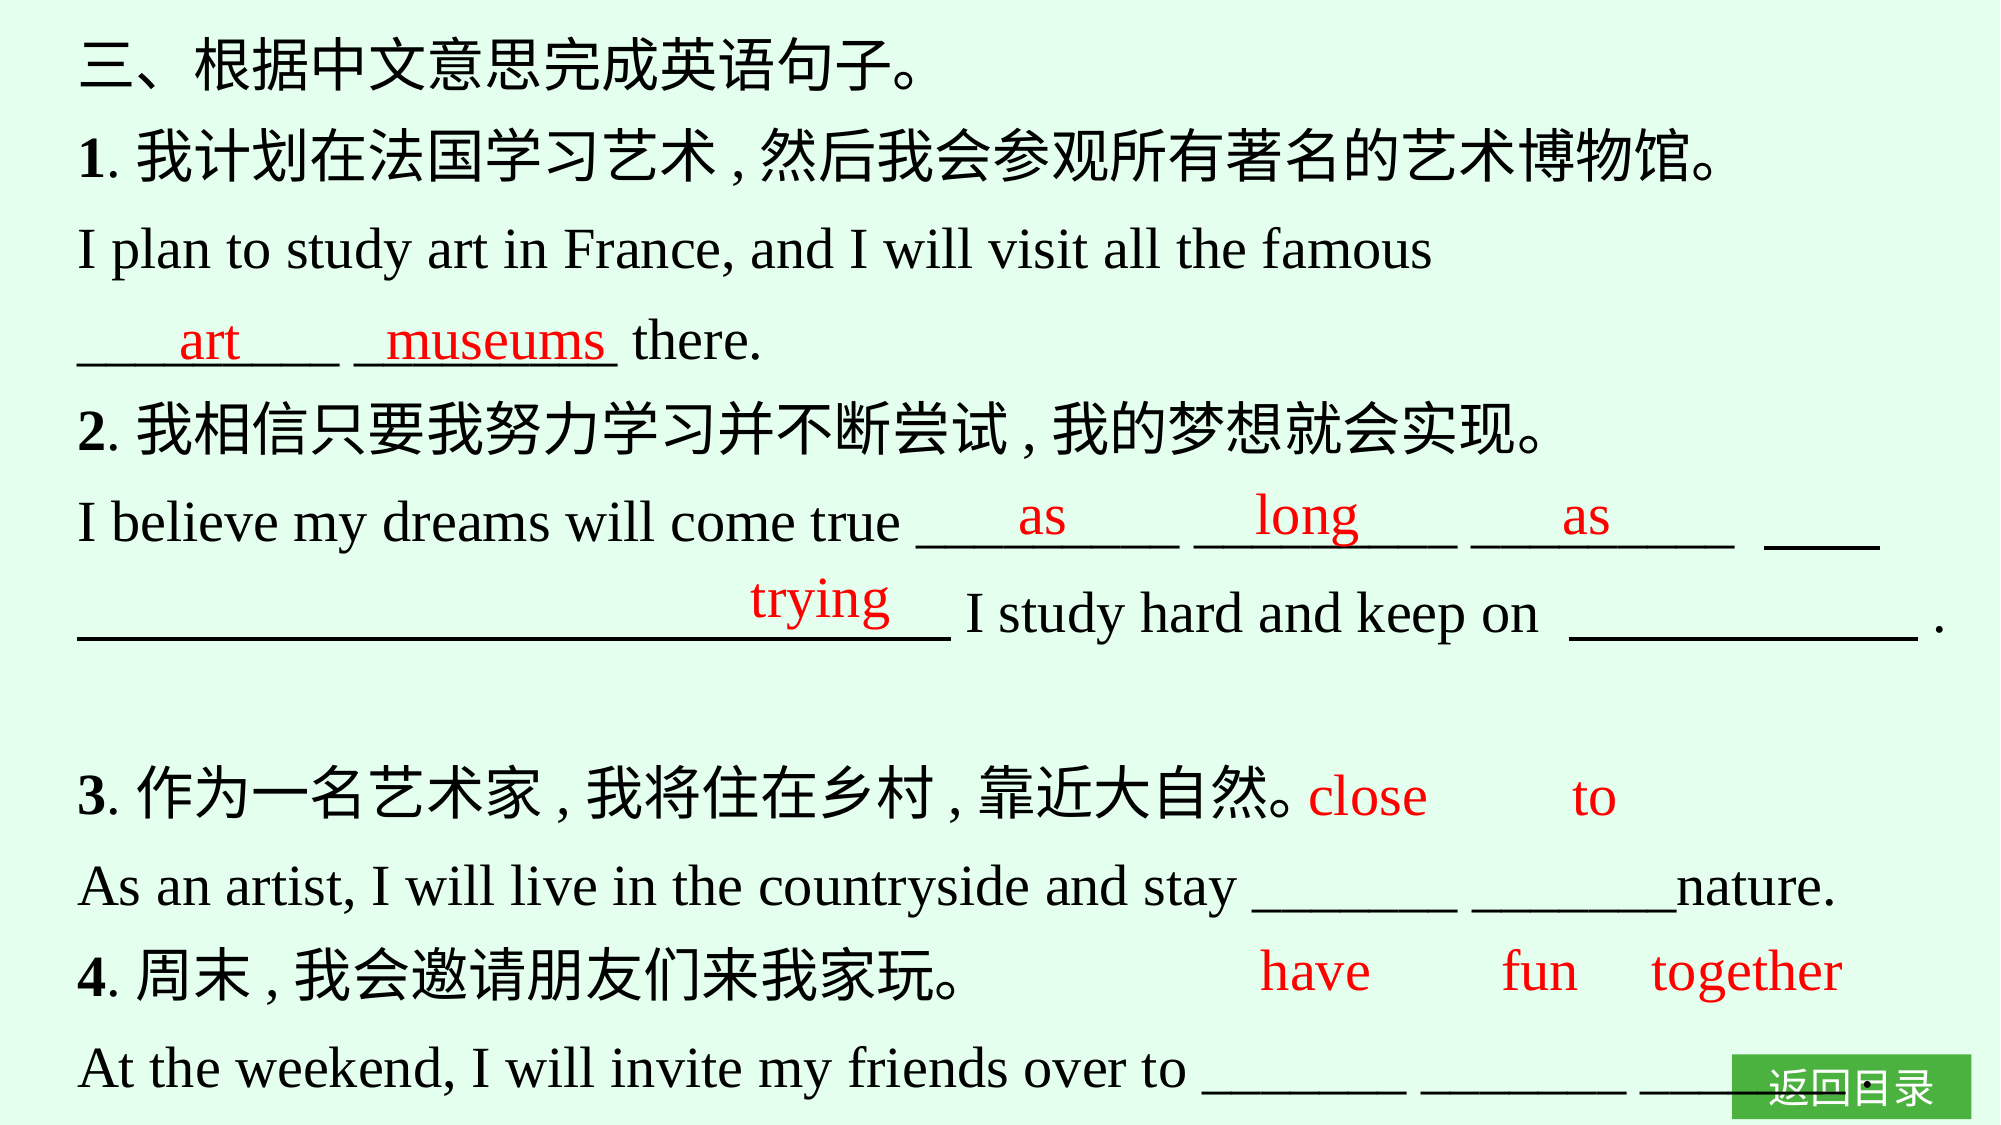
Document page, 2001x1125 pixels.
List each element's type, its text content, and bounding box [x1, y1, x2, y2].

text_box art museums [164, 280, 622, 379]
text_box as long as [1003, 454, 1627, 554]
text_box trying [736, 537, 906, 637]
text_box 三、根据中文意思完成英语句子。 1.我计划在法国学习艺术,然后我会参观所有著名的艺术博物馆。 I plan to study art in France, and I will visit all the famous _________ _________ there. 2.我相信只要我努力学习并不断尝试,我的梦想就会实现。 I believe my dreams will come true _________ _________ _________ I study hard and keep on . 3.作为一名艺术家,我将住在乡村,靠近大自然。 As an artist, I will live in the countryside and stay _______ _______nature. 4.周末,我会邀请朋友们来我家玩。 At the weekend, I will invite my friends over to _______ _______ _______ . [62, 0, 1938, 1106]
text_box have fun together [1246, 910, 1858, 1010]
text_box close to [1293, 735, 1634, 835]
